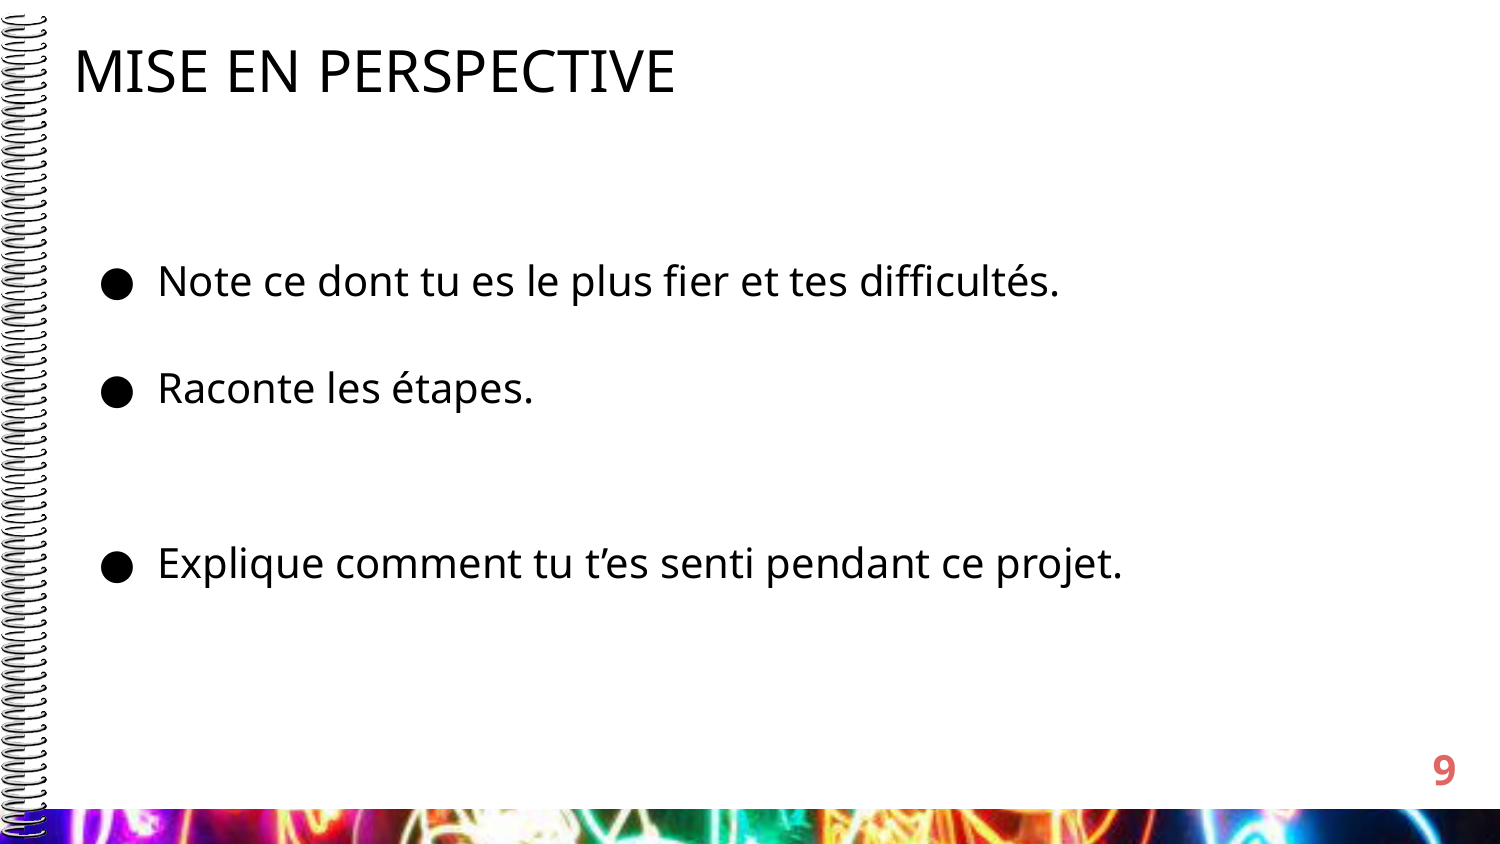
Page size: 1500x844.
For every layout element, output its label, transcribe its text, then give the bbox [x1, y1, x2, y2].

title MISE EN PERSPECTIVE [63, 19, 1456, 114]
text_box 9 [1401, 728, 1488, 807]
picture [0, 0, 1500, 844]
title Note ce dont tu es le plus fier et tes difficultés. Raconte les étapes. Explique comment tu t’es senti pendant ce projet. [67, 239, 1466, 577]
